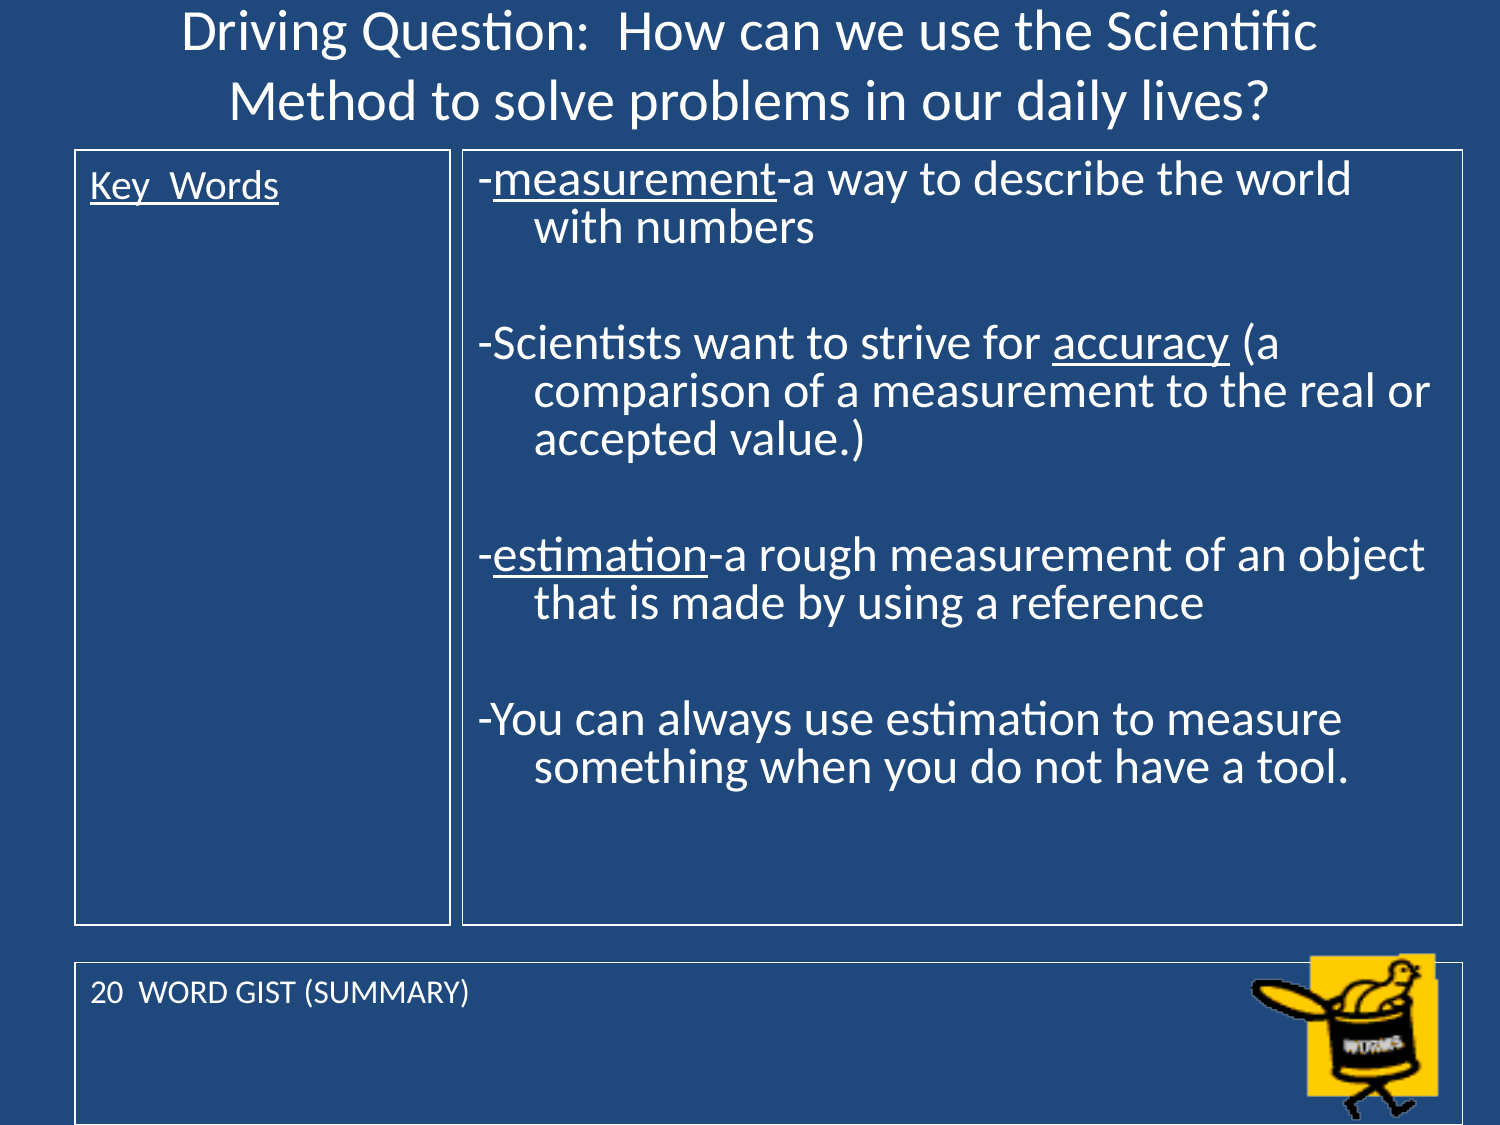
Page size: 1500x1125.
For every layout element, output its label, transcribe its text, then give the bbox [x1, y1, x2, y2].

list 20 WORD GIST (SUMMARY) [1454, 962, 1463, 1125]
list 20 WORD GIST (SUMMARY) [74, 962, 1244, 1125]
list -measurement-a way to describe the world with numbers -Scientists want to strive for accuracy (a comparison of a measurement to the real or accepted value.) -estimation-a rough measurement of an object that is made by using a reference -You can always use estimation to measure something when you do not have a tool. [462, 149, 1463, 926]
picture [1249, 924, 1451, 1125]
list Key Words [74, 149, 451, 926]
title Driving Question: How can we use the Scientific Method to solve problems in our daily lives? [74, 0, 1426, 126]
